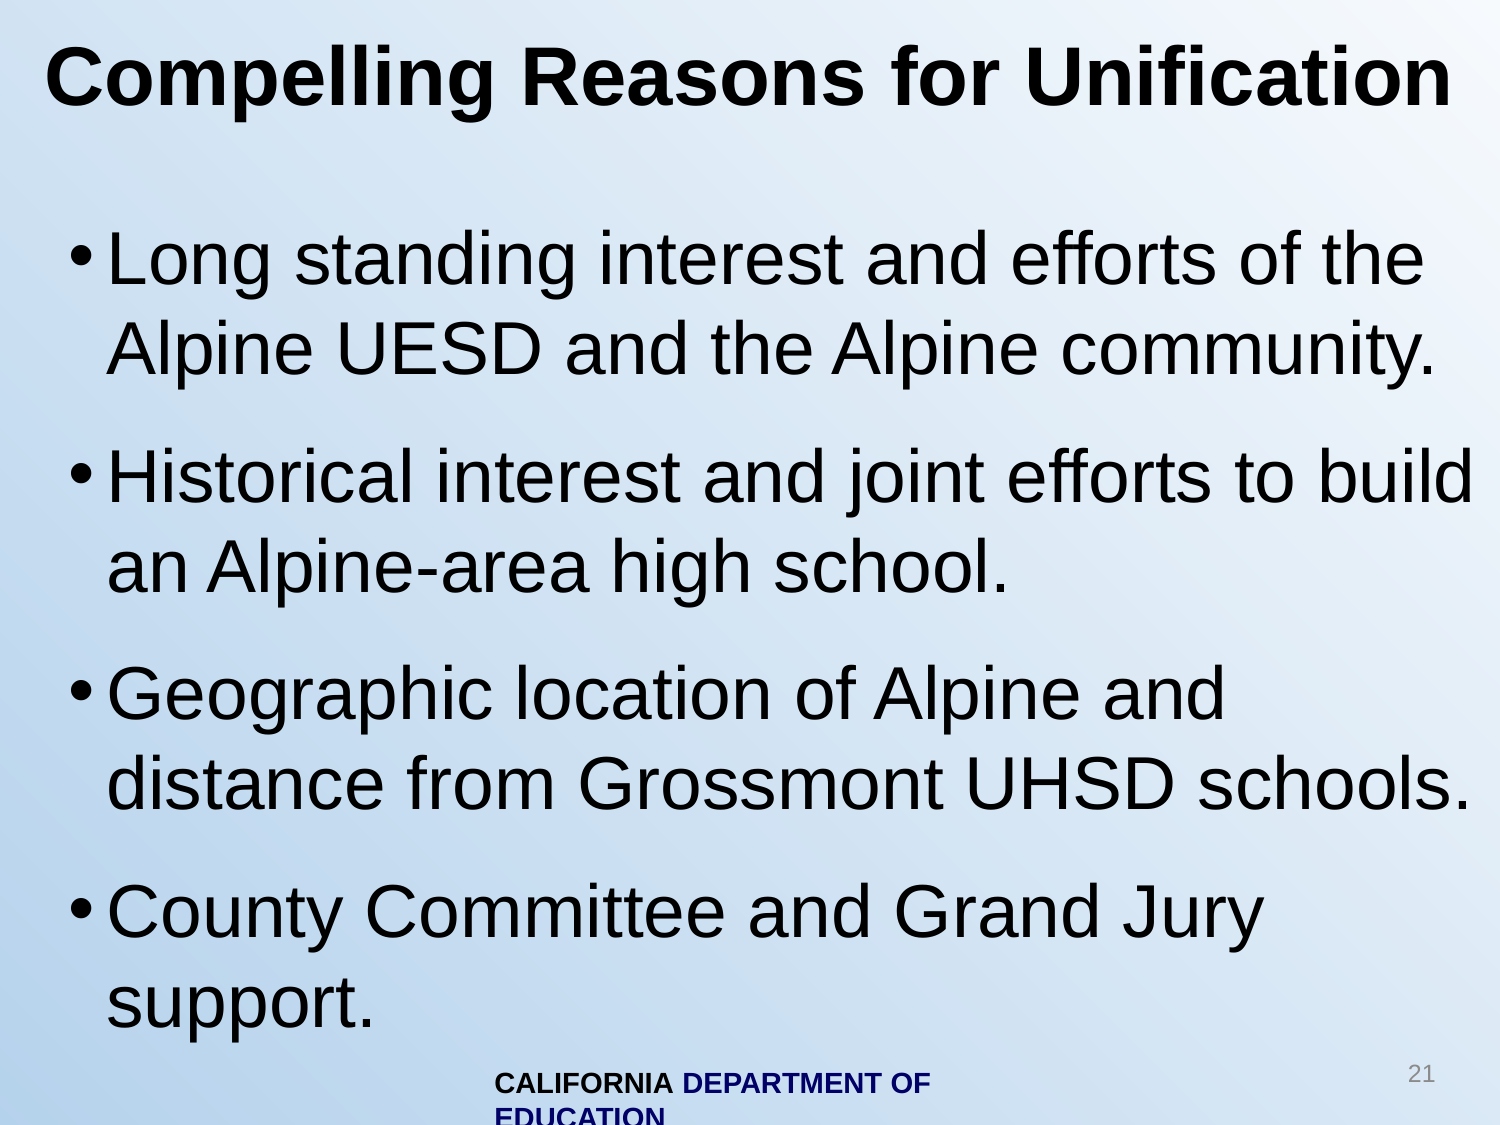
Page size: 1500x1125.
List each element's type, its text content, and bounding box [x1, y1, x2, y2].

list Long standing interest and efforts of the Alpine UESD and the Alpine community. Historical interest and joint efforts to build an Alpine-area high school. Geographic location of Alpine and distance from Grossmont UHSD schools. County Committee and Grand Jury support. [53, 202, 1500, 1027]
title Compelling Reasons for Unification [0, 0, 1500, 157]
slide_number 21 [1113, 1042, 1451, 1103]
